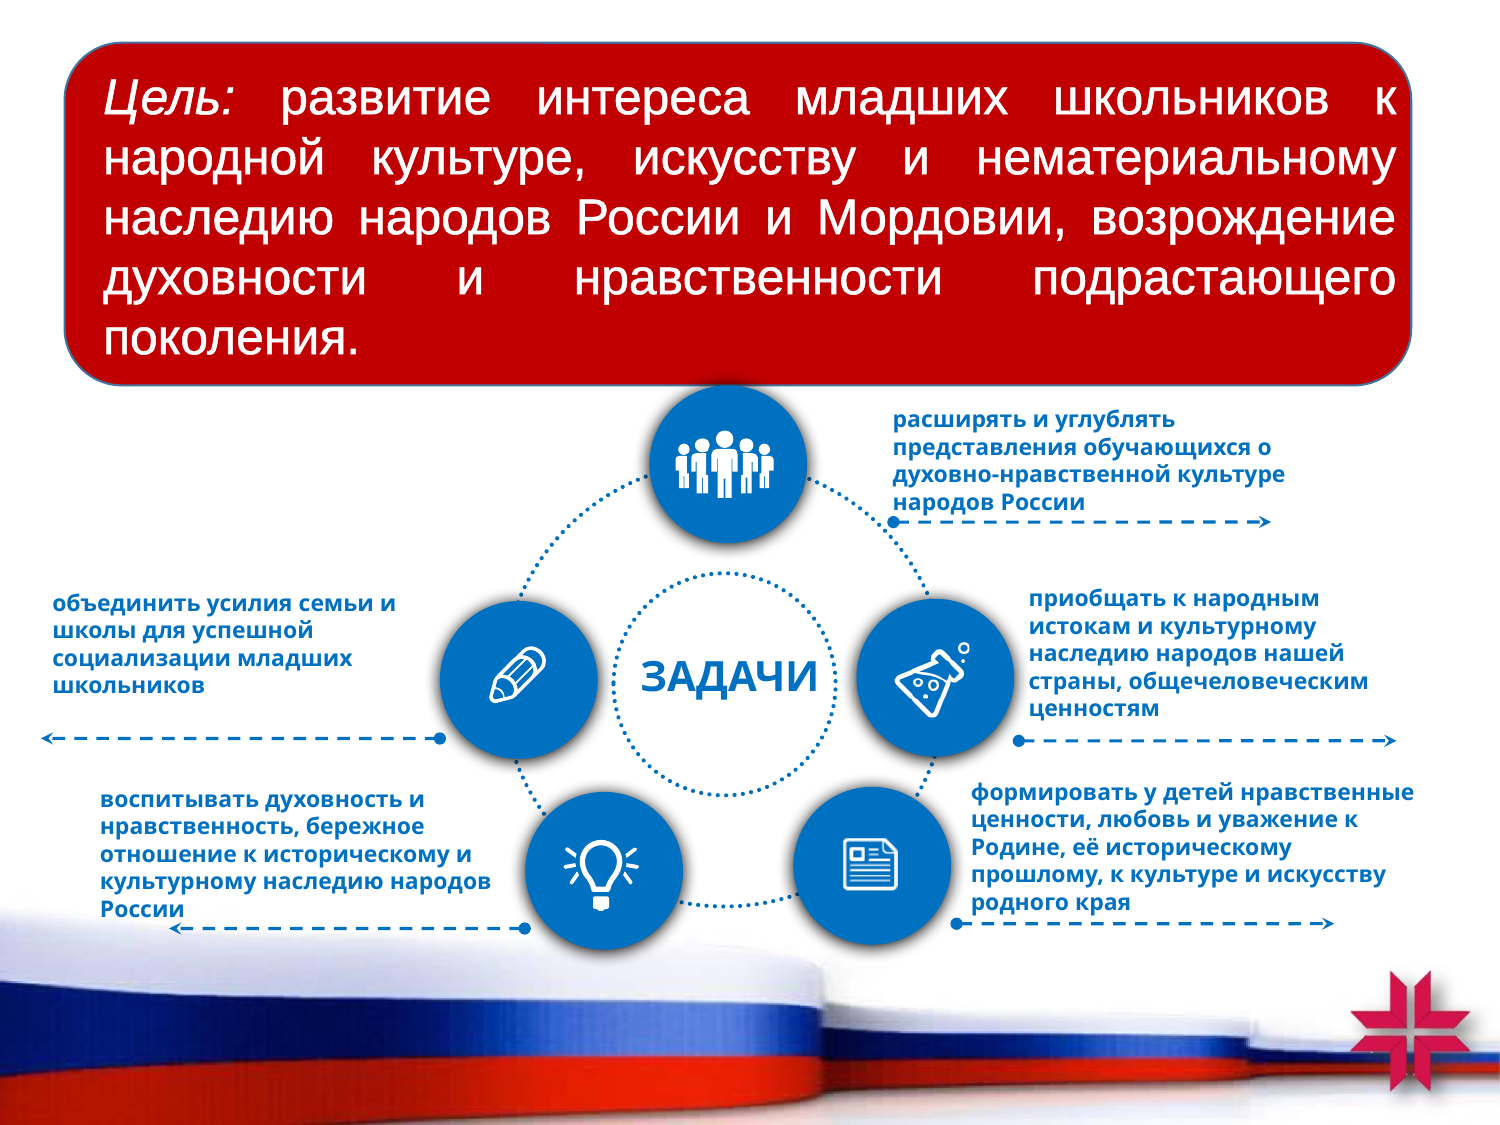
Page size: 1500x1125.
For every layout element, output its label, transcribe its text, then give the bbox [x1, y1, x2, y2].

text_box [887, 515, 904, 529]
text_box [711, 430, 738, 498]
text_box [563, 839, 639, 911]
text_box [649, 385, 808, 544]
text_box [521, 706, 929, 886]
text_box воспитывать духовность и нравственность, бережное отношение к историческому и культурному наследию народов России [88, 778, 552, 886]
text_box [63, 41, 1393, 387]
text_box [691, 438, 710, 494]
picture [893, 641, 970, 718]
text_box [1258, 515, 1272, 529]
text_box расширять и углублять представления обучающихся о духовно-нравственной культуре народов России [881, 399, 1339, 521]
text_box [1384, 734, 1397, 747]
text_box [40, 732, 54, 745]
text_box [739, 438, 758, 494]
text_box [793, 786, 952, 886]
text_box Цель: развитие интереса младших школьников к народной культуре, искусству и нематериальному наследию народов России и Мордовии, возрождение духовности и нравственности подрастающего поколения. [88, 56, 1412, 372]
text_box [443, 601, 594, 759]
text_box [489, 646, 540, 704]
picture [0, 837, 1500, 1125]
text_box [758, 443, 774, 489]
text_box объединить усилия семьи и школы для успешной социализации младших школьников [40, 582, 460, 704]
text_box [675, 443, 690, 489]
text_box [1012, 734, 1029, 748]
text_box [552, 791, 684, 886]
text_box приобщать к народным истокам и культурному наследию народов нашей страны, общечеловеческим ценностям [1017, 578, 1435, 727]
text_box [431, 732, 447, 745]
text_box формировать у детей нравственные ценности, любовь и уважение к Родине, её историческому прошлому, к культуре и искусству родного края [959, 772, 1435, 886]
text_box [861, 598, 1015, 757]
text_box ЗАДАЧИ [540, 644, 893, 706]
text_box [523, 480, 925, 644]
